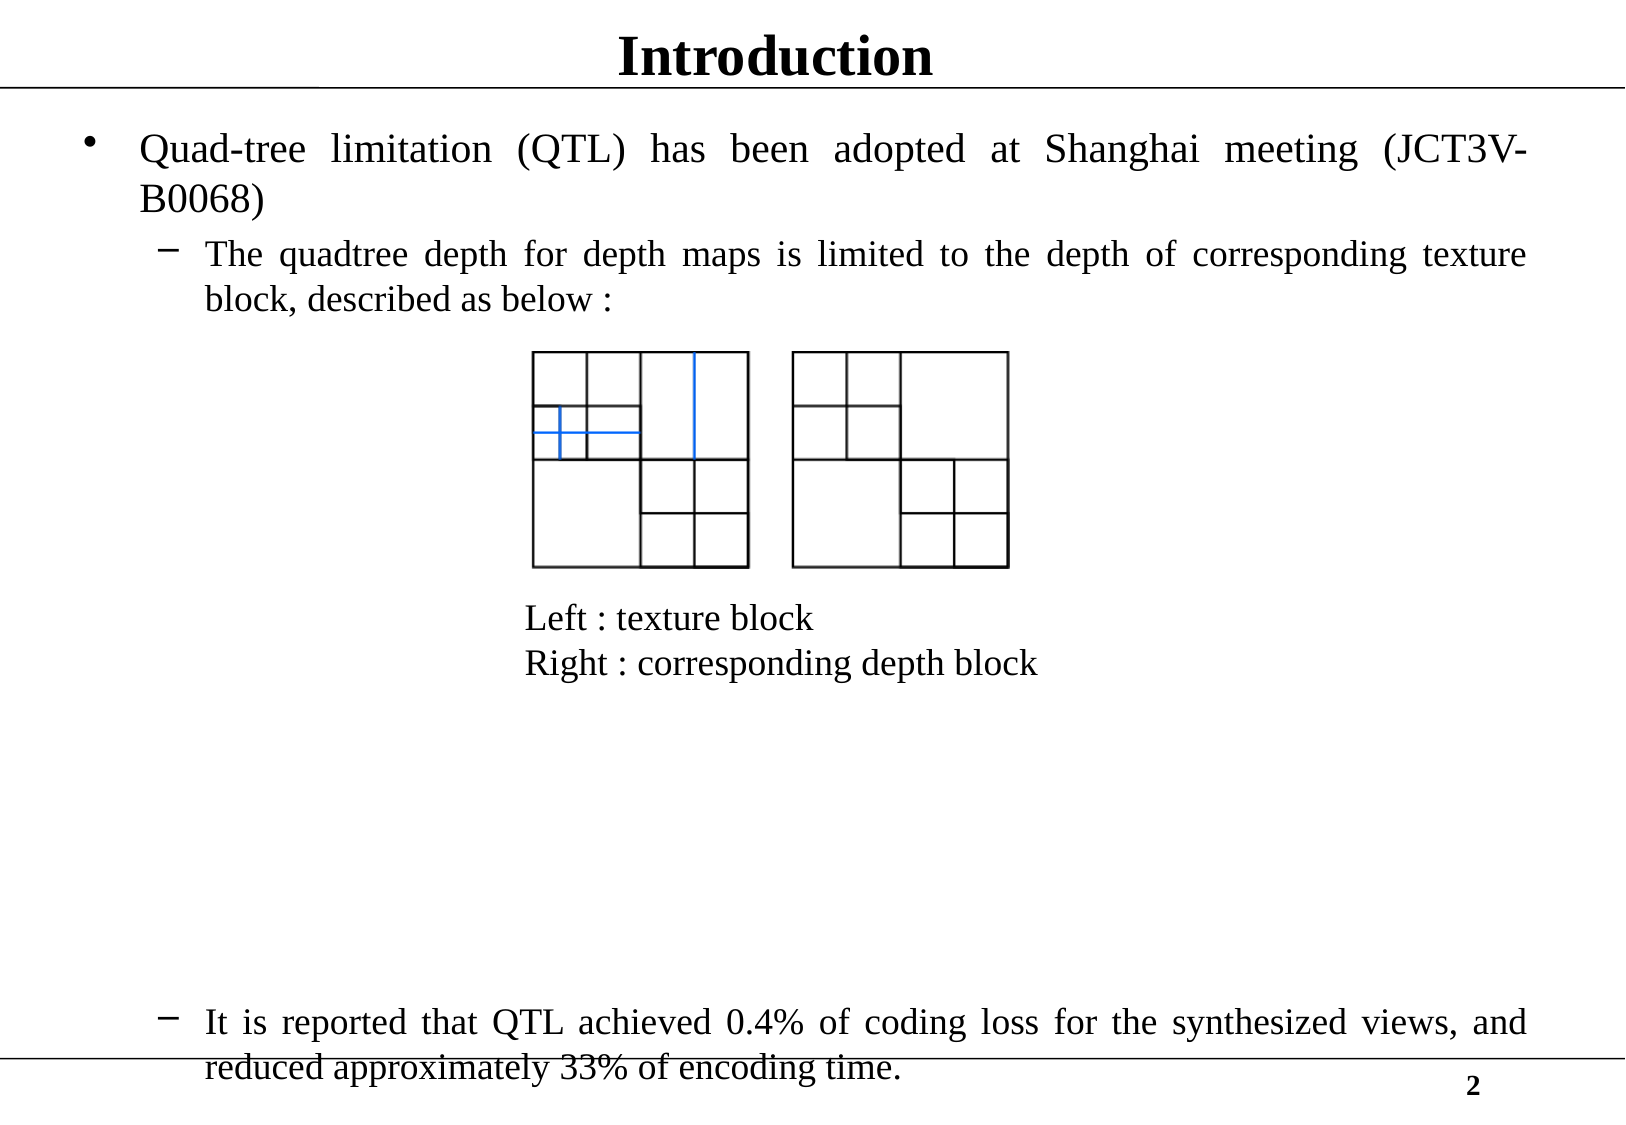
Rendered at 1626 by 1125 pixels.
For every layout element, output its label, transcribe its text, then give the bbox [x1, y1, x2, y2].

text_box Left : texture block Right : corresponding depth block [509, 585, 1054, 691]
list Quad-tree limitation (QTL) has been adopted at Shanghai meeting (JCT3V-B0068) The quadtree depth for depth maps is limited to the depth of corresponding texture block, described as below : It is reported that QTL achieved 0.4% of coding loss for the synthesized views, and reduced approximately 33% of encoding time. [68, 113, 1544, 1005]
picture [530, 351, 1010, 569]
slide_number 2 [1403, 1058, 1544, 1106]
title Introduction [68, 9, 1484, 94]
